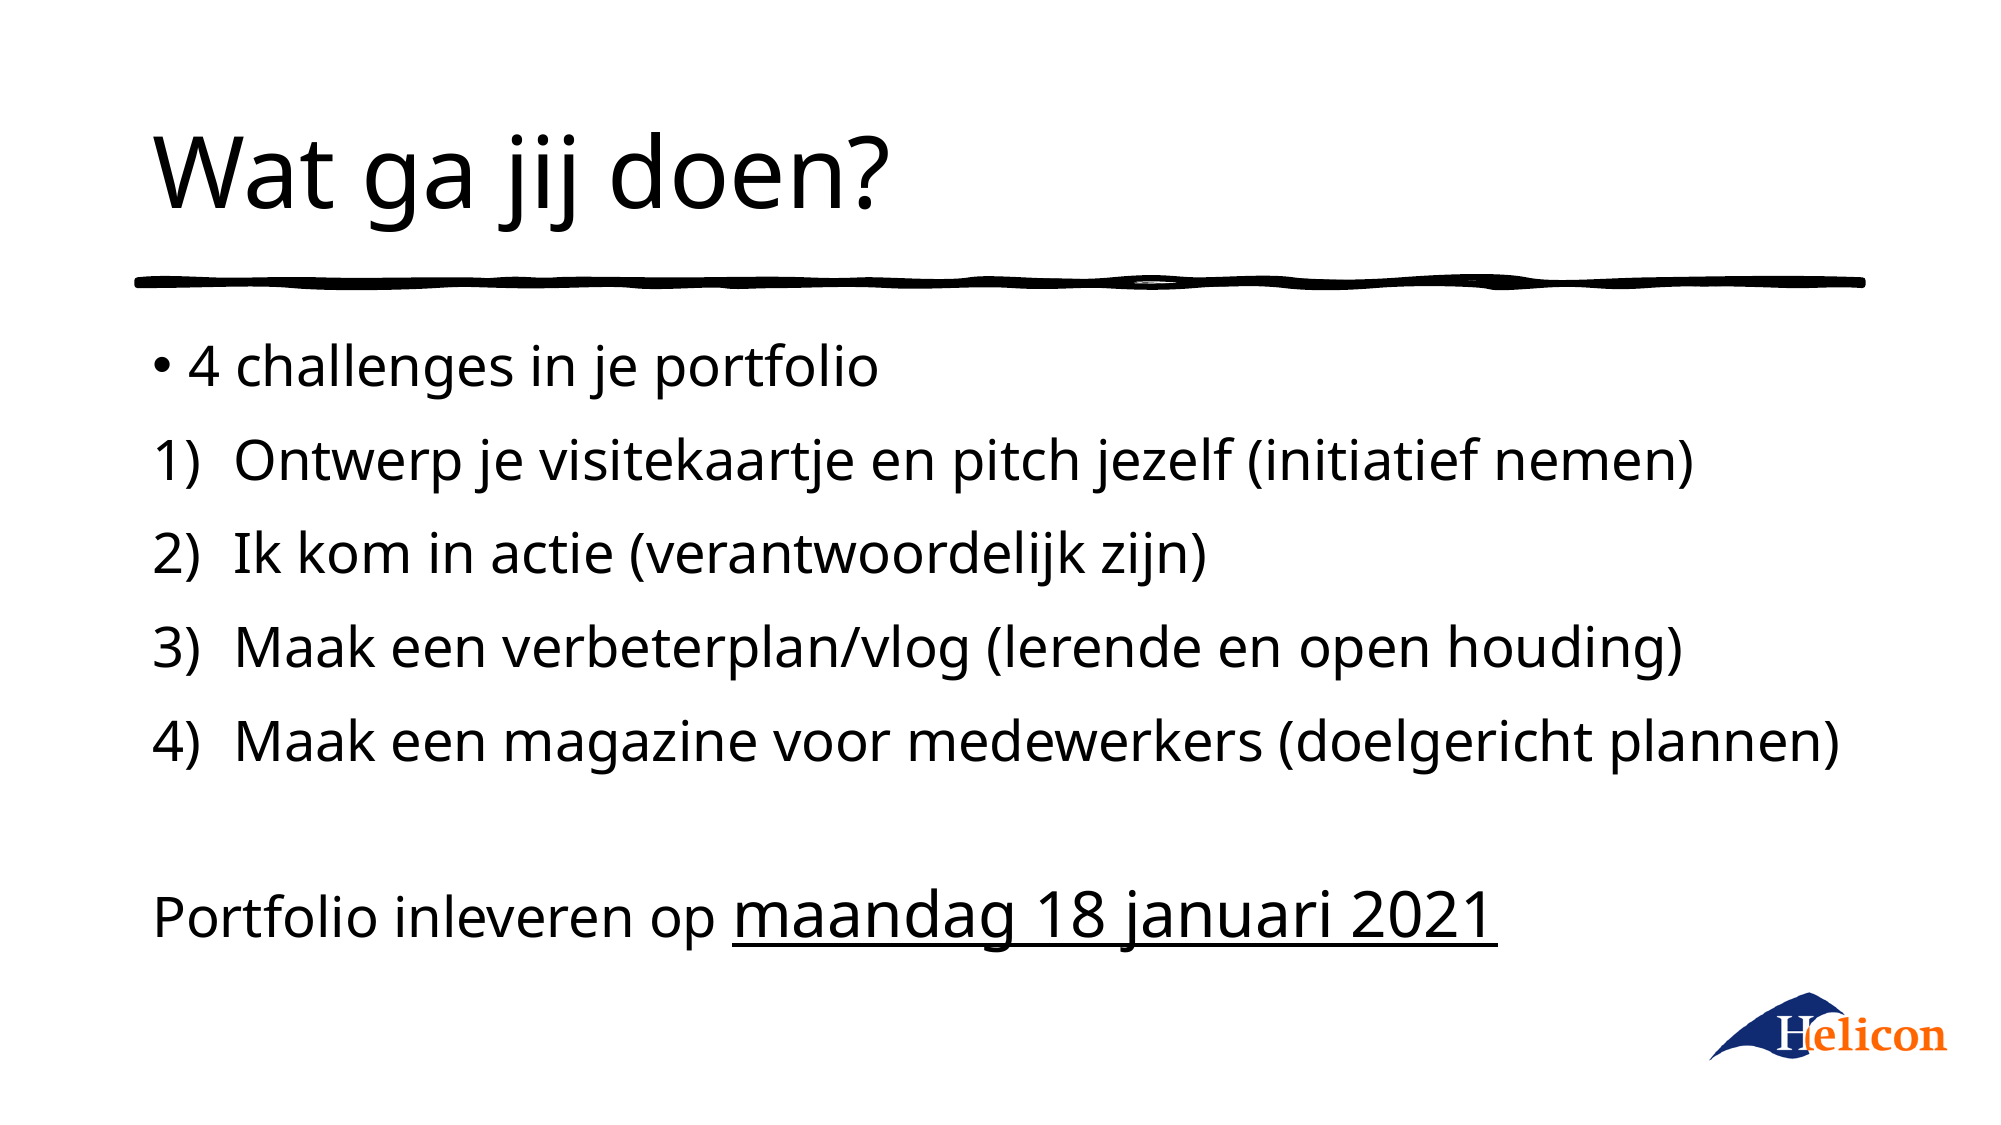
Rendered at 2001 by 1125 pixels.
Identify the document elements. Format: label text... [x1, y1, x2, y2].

title Wat ga jij doen? [137, 59, 1863, 278]
list 4 challenges in je portfolio Ontwerp je visitekaartje en pitch jezelf (initiatief nemen) Ik kom in actie (verantwoordelijk zijn) Maak een verbeterplan/vlog (lerende en open houding) Maak een magazine voor medewerkers (doelgericht plannen) Portfolio inleveren op maandag 18 januari 2021 [137, 316, 1863, 1014]
picture [1671, 952, 2000, 1125]
